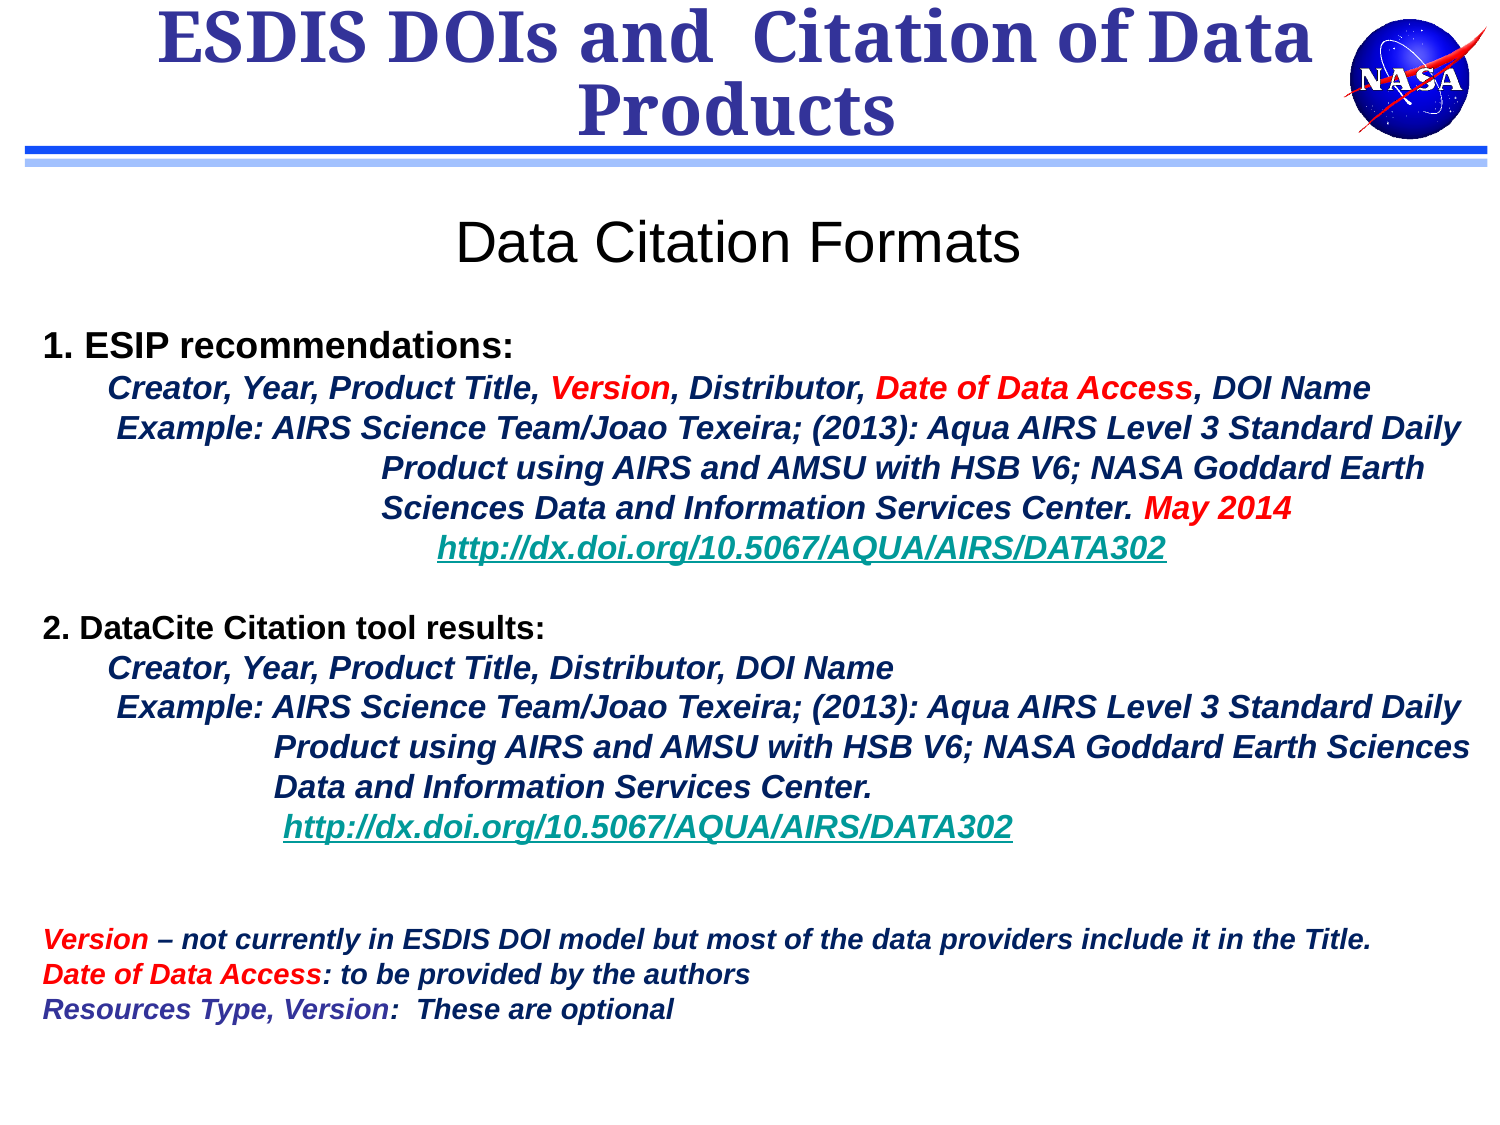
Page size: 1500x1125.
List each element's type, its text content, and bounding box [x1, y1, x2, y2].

text_box 1. ESIP recommendations: Creator, Year, Product Title, Version, Distributor, Date of Data Access, DOI Name Example: AIRS Science Team/Joao Texeira; (2013): Aqua AIRS Level 3 Standard Daily Product using AIRS and AMSU with HSB V6; NASA Goddard Earth Sciences Data and Information Services Center. May 2014 http://dx.doi.org/10.5067/AQUA/AIRS/DATA302 2. DataCite Citation tool results: Creator, Year, Product Title, Distributor, DOI Name Example: AIRS Science Team/Joao Texeira; (2013): Aqua AIRS Level 3 Standard Daily Product using AIRS and AMSU with HSB V6; NASA Goddard Earth Sciences Data and Information Services Center. http://dx.doi.org/10.5067/AQUA/AIRS/DATA302 Version – not currently in ESDIS DOI model but most of the data providers include it in the Title. Date of Data Access: to be provided by the authors Resources Type, Version: These are optional [27, 337, 1500, 1049]
text_box Data Citation Formats [440, 196, 1038, 282]
title ESDIS DOIs and Citation of Data Products [74, 4, 1400, 150]
picture [1400, 10, 1500, 150]
